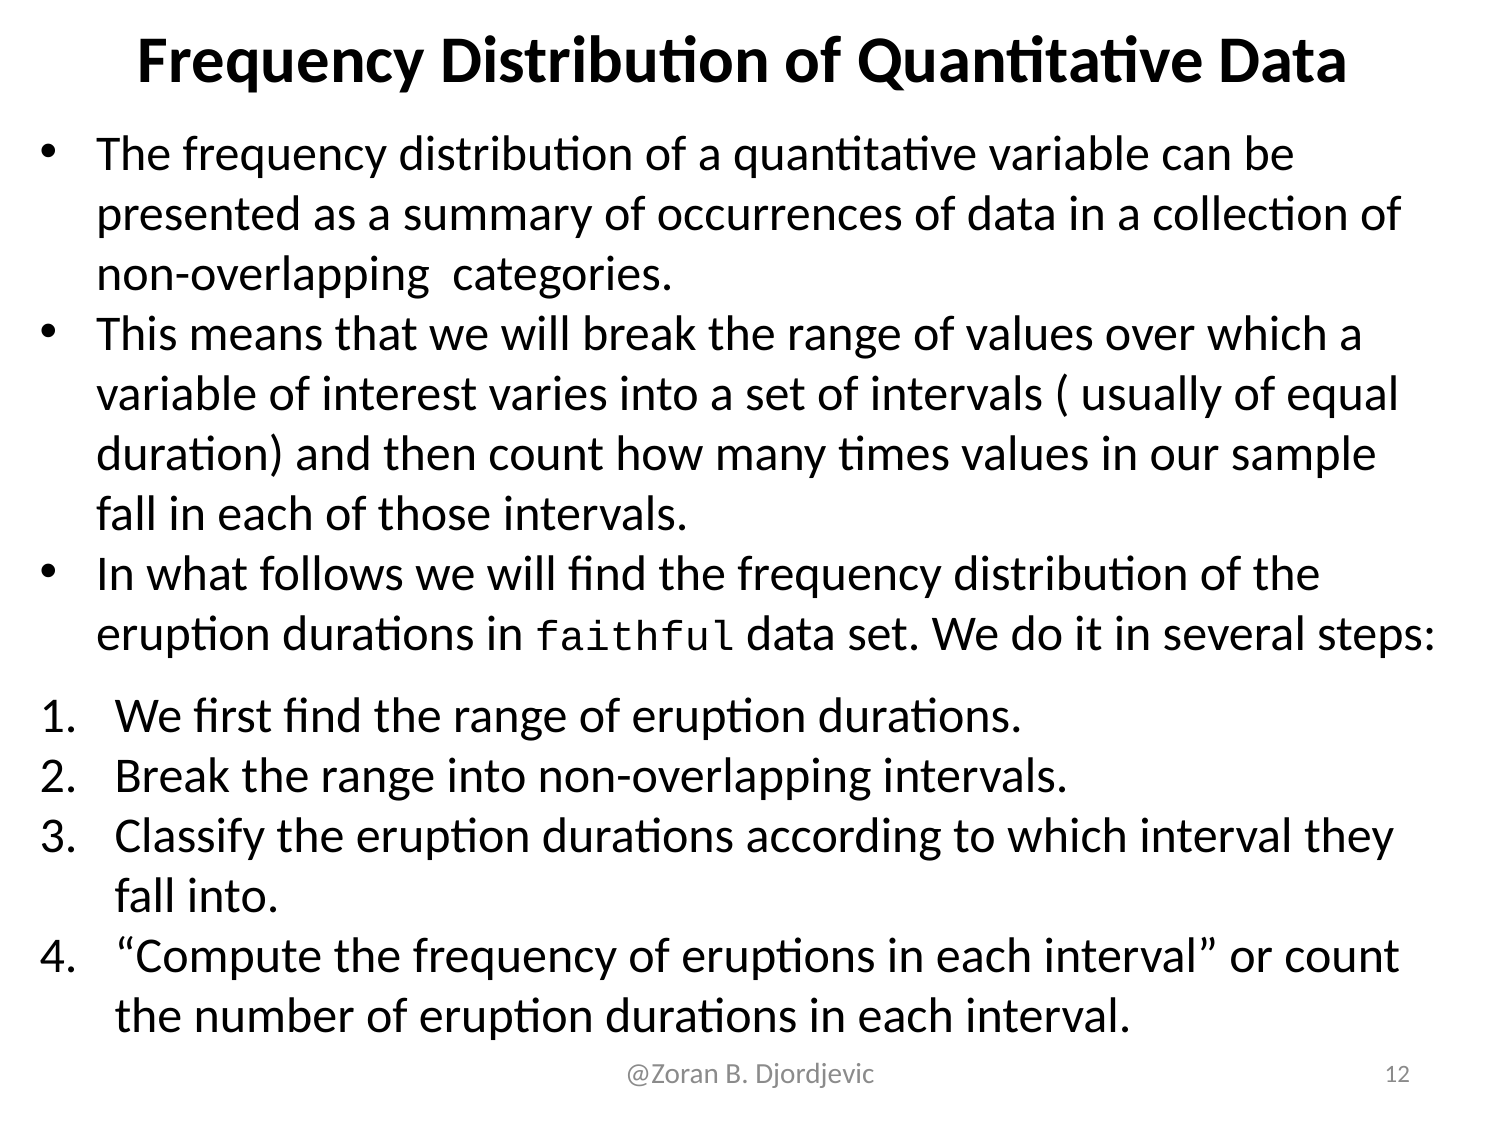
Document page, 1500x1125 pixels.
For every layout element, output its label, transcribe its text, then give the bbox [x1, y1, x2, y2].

text_box The frequency distribution of a quantitative variable can be presented as a summary of occurrences of data in a collection of non-overlapping categories. This means that we will break the range of values over which a variable of interest varies into a set of intervals ( usually of equal duration) and then count how many times values in our sample fall in each of those intervals. In what follows we will find the frequency distribution of the eruption durations in faithful data set. We do it in several steps: We first find the range of eruption durations. Break the range into non-overlapping intervals. Classify the eruption durations according to which interval they fall into. “Compute the frequency of eruptions in each interval” or count the number of eruption durations in each interval. [24, 112, 1463, 1110]
title Frequency Distribution of Quantitative Data [106, 6, 1382, 107]
footer @Zoran B. Djordjevic [512, 1043, 988, 1100]
slide_number 12 [1074, 1042, 1425, 1103]
